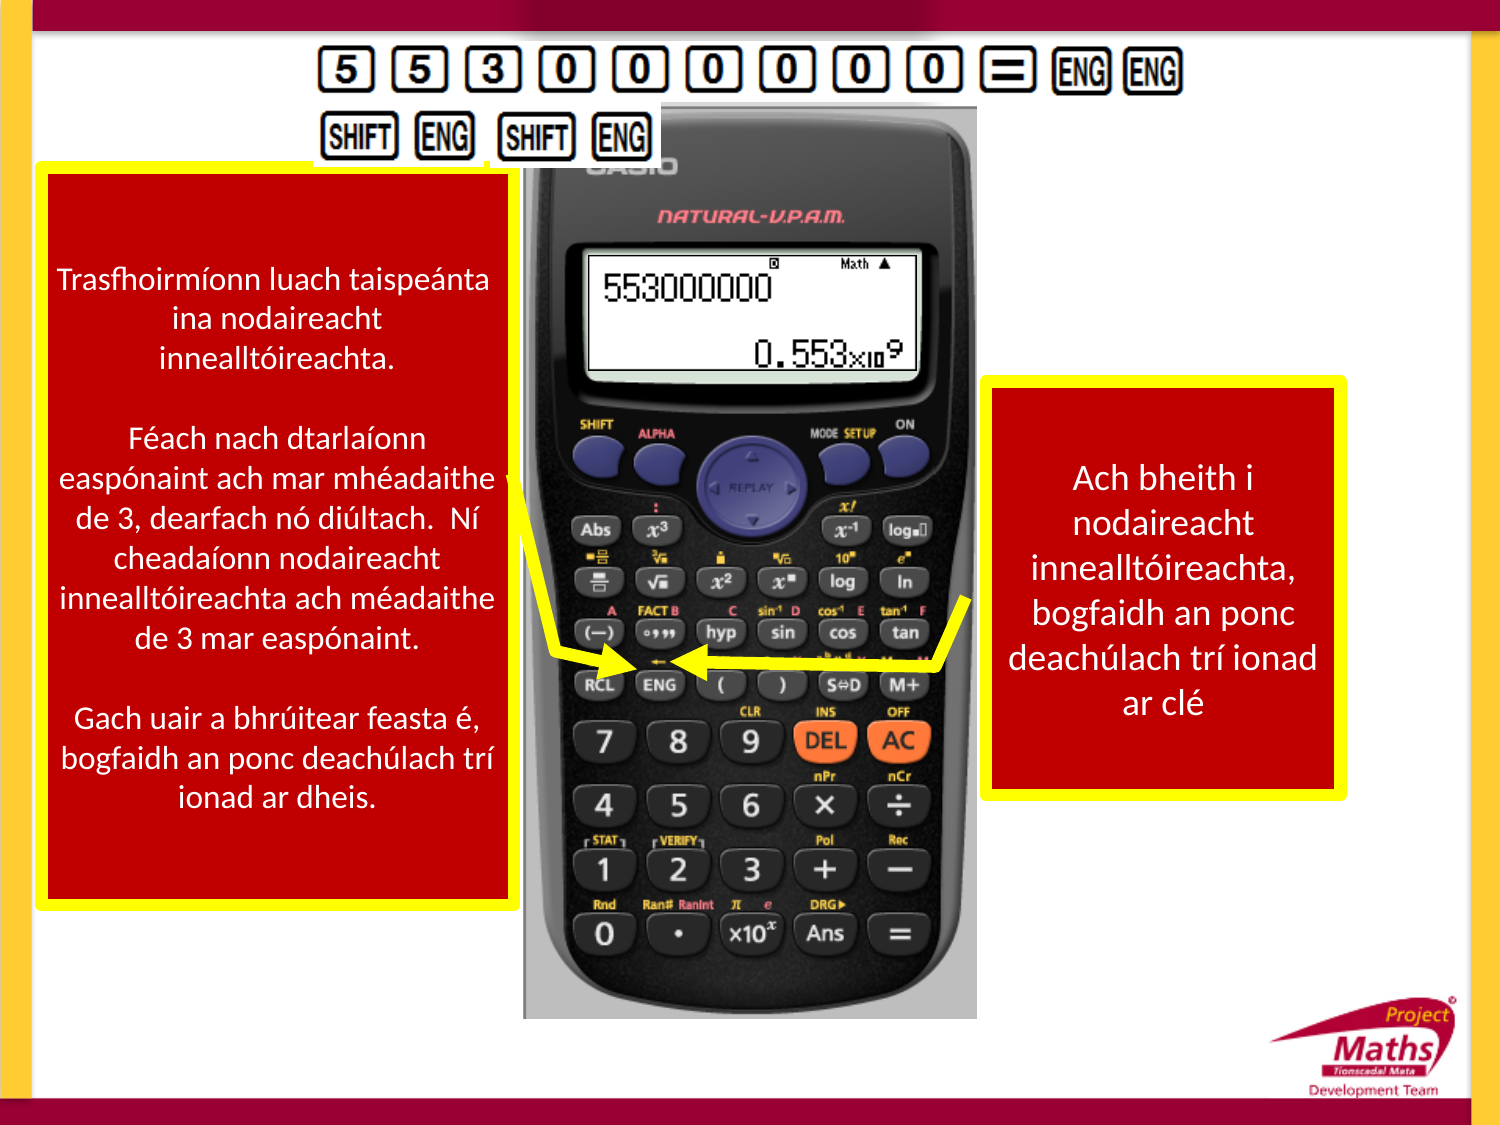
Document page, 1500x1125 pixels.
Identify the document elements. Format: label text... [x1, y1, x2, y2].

text_box Trasfhoirmíonn luach taispeánta ina nodaireacht innealltóireachta. Féach nach dtarlaíonn easpónaint ach mar mhéadaithe de 3, dearfach nó diúltach. Ní cheadaíonn nodaireacht innealltóireachta ach méadaithe de 3 mar easpónaint. Gach uair a bhrúitear feasta é, bogfaidh an ponc deachúlach trí ionad ar dheis. [39, 165, 637, 907]
picture [312, 40, 1196, 1019]
picture [1269, 987, 1466, 1098]
text_box Ach bheith i nodaireacht innealltóireachta, bogfaidh an ponc deachúlach trí ionad ar clé [984, 379, 1343, 797]
text_box Ach bheith i nodaireacht innealltóireachta, bogfaidh an ponc deachúlach trí ionad ar clé [669, 596, 968, 669]
